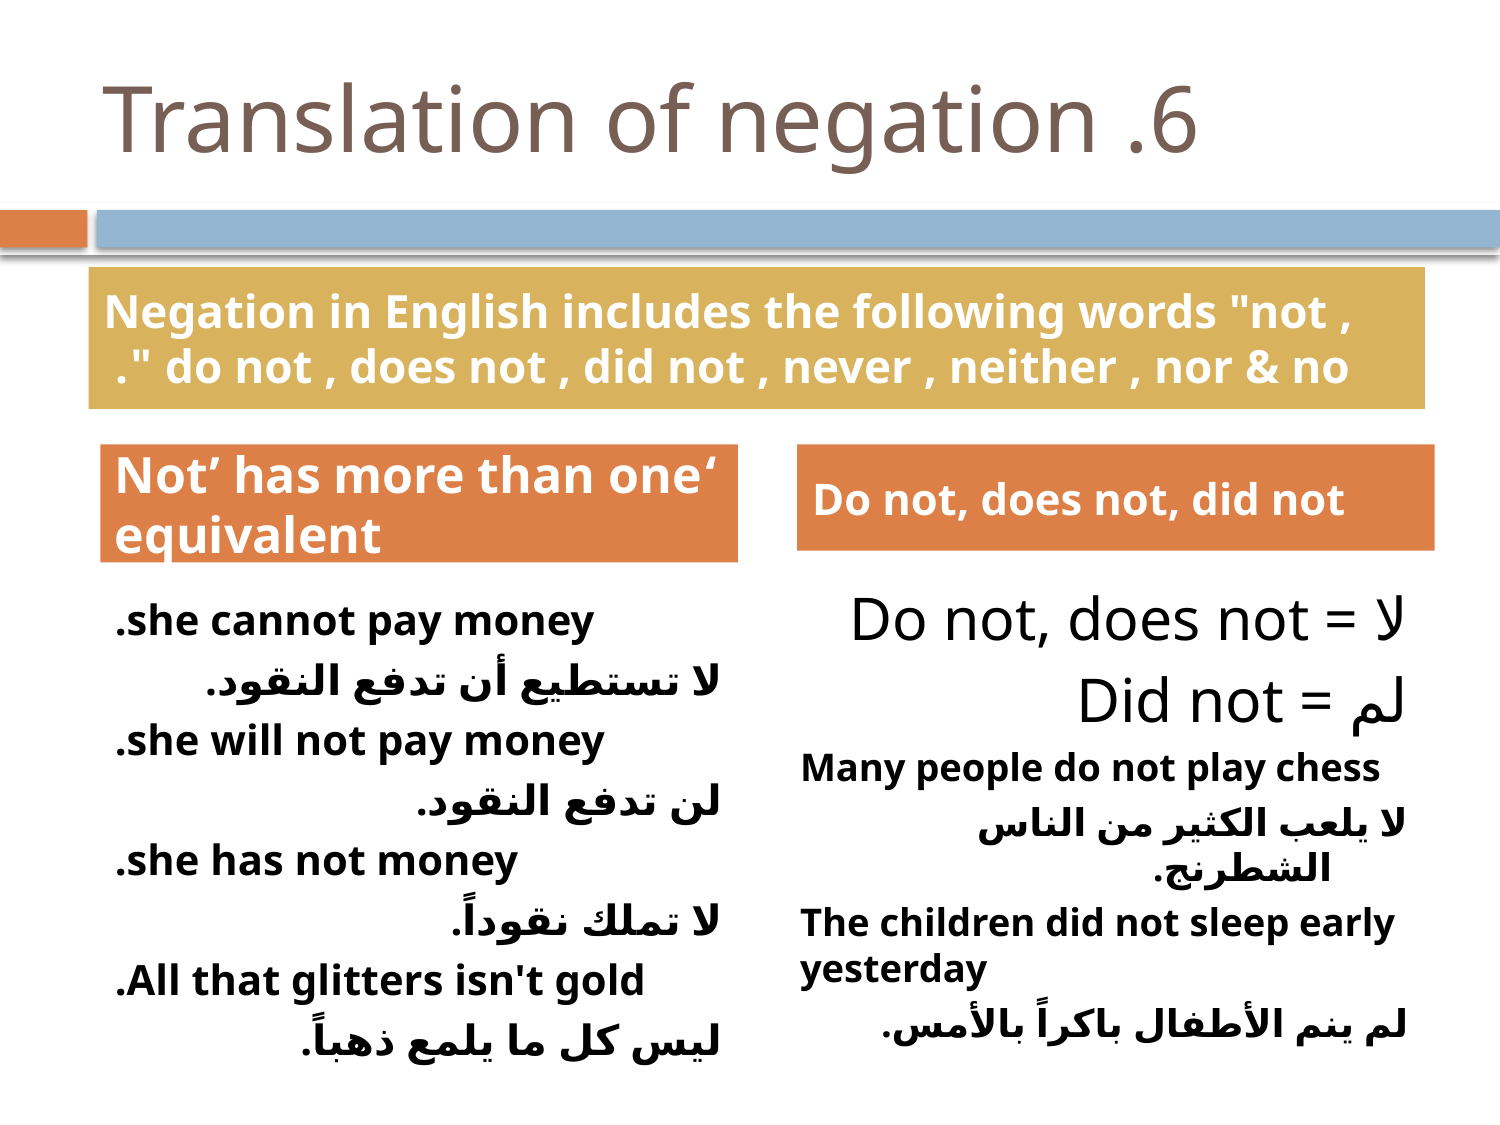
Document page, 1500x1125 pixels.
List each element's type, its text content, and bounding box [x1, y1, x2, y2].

list she cannot pay money. لا تستطيع أن تدفع النقود. she will not pay money. لن تدفع النقود. she has not money. لا تملك نقوداً. All that glitters isn't gold. ليس كل ما يلمع ذهباً. [99, 586, 738, 1083]
list ‘Not’ has more than one equivalent [100, 444, 738, 563]
title 6. Translation of negation [87, 44, 1425, 188]
list Do not, does not = لا Did not = لم Many people do not play chess لا يلعب الكثير من الناس الشطرنج. The children did not sleep early yesterday لم ينم الأطفال باكراً بالأمس. [785, 574, 1423, 1059]
text_box Do not, does not, did not [797, 444, 1435, 551]
list Negation in English includes the following words "not , do not , does not , did not , never , neither , nor & no ". [88, 267, 1425, 409]
